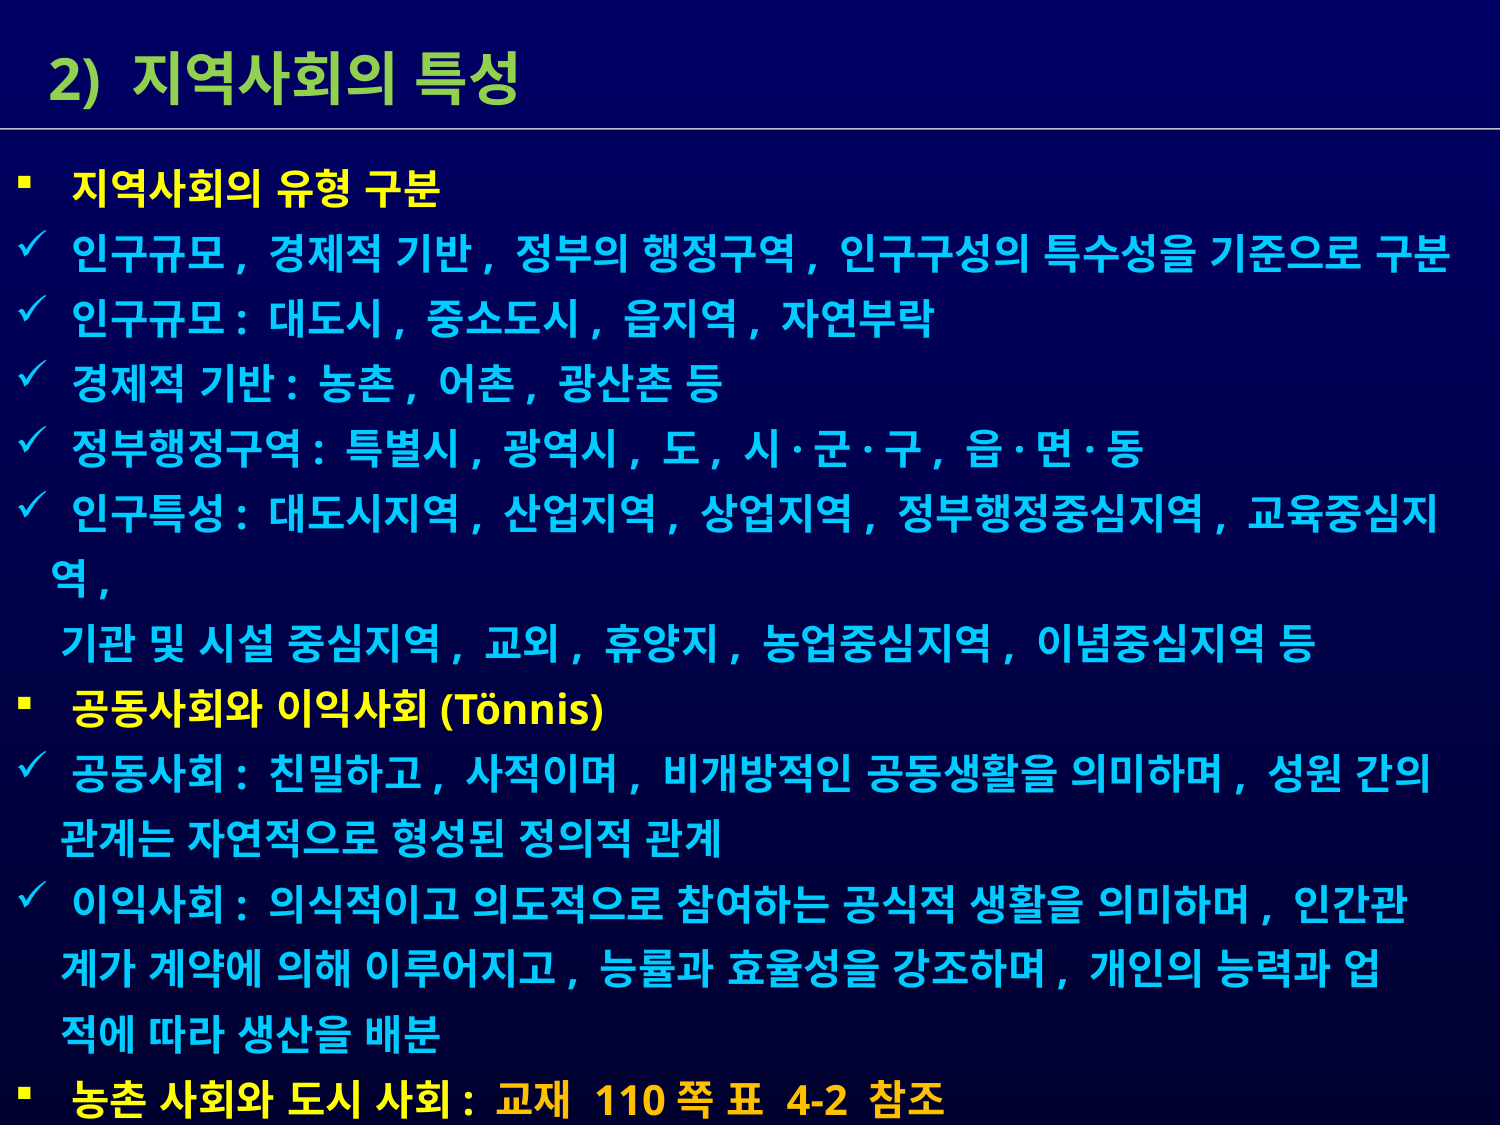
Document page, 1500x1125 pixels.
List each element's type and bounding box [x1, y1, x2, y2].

text_box [0, 34, 1500, 1075]
